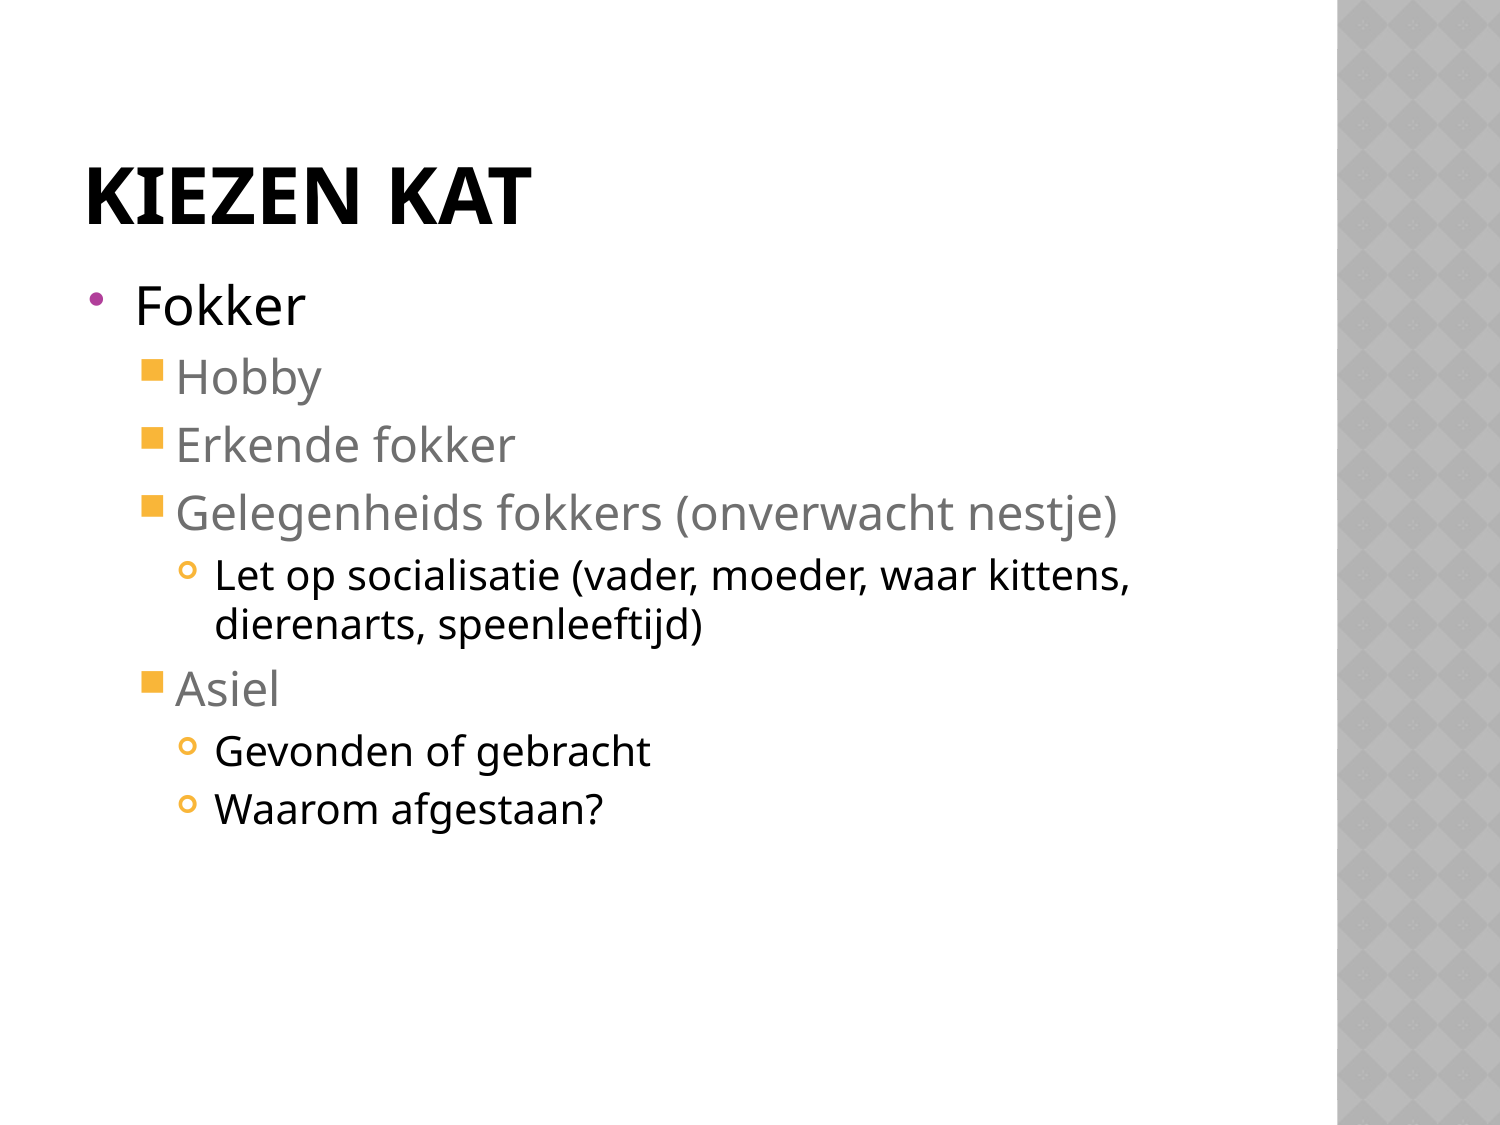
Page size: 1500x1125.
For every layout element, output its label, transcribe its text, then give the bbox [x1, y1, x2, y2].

title Kiezen Kat [75, 52, 1263, 240]
list Fokker Hobby Erkende fokker Gelegenheids fokkers (onverwacht nestje) Let op socialisatie (vader, moeder, waar kittens, dierenarts, speenleeftijd) Asiel Gevonden of gebracht Waarom afgestaan? [75, 264, 1263, 1059]
